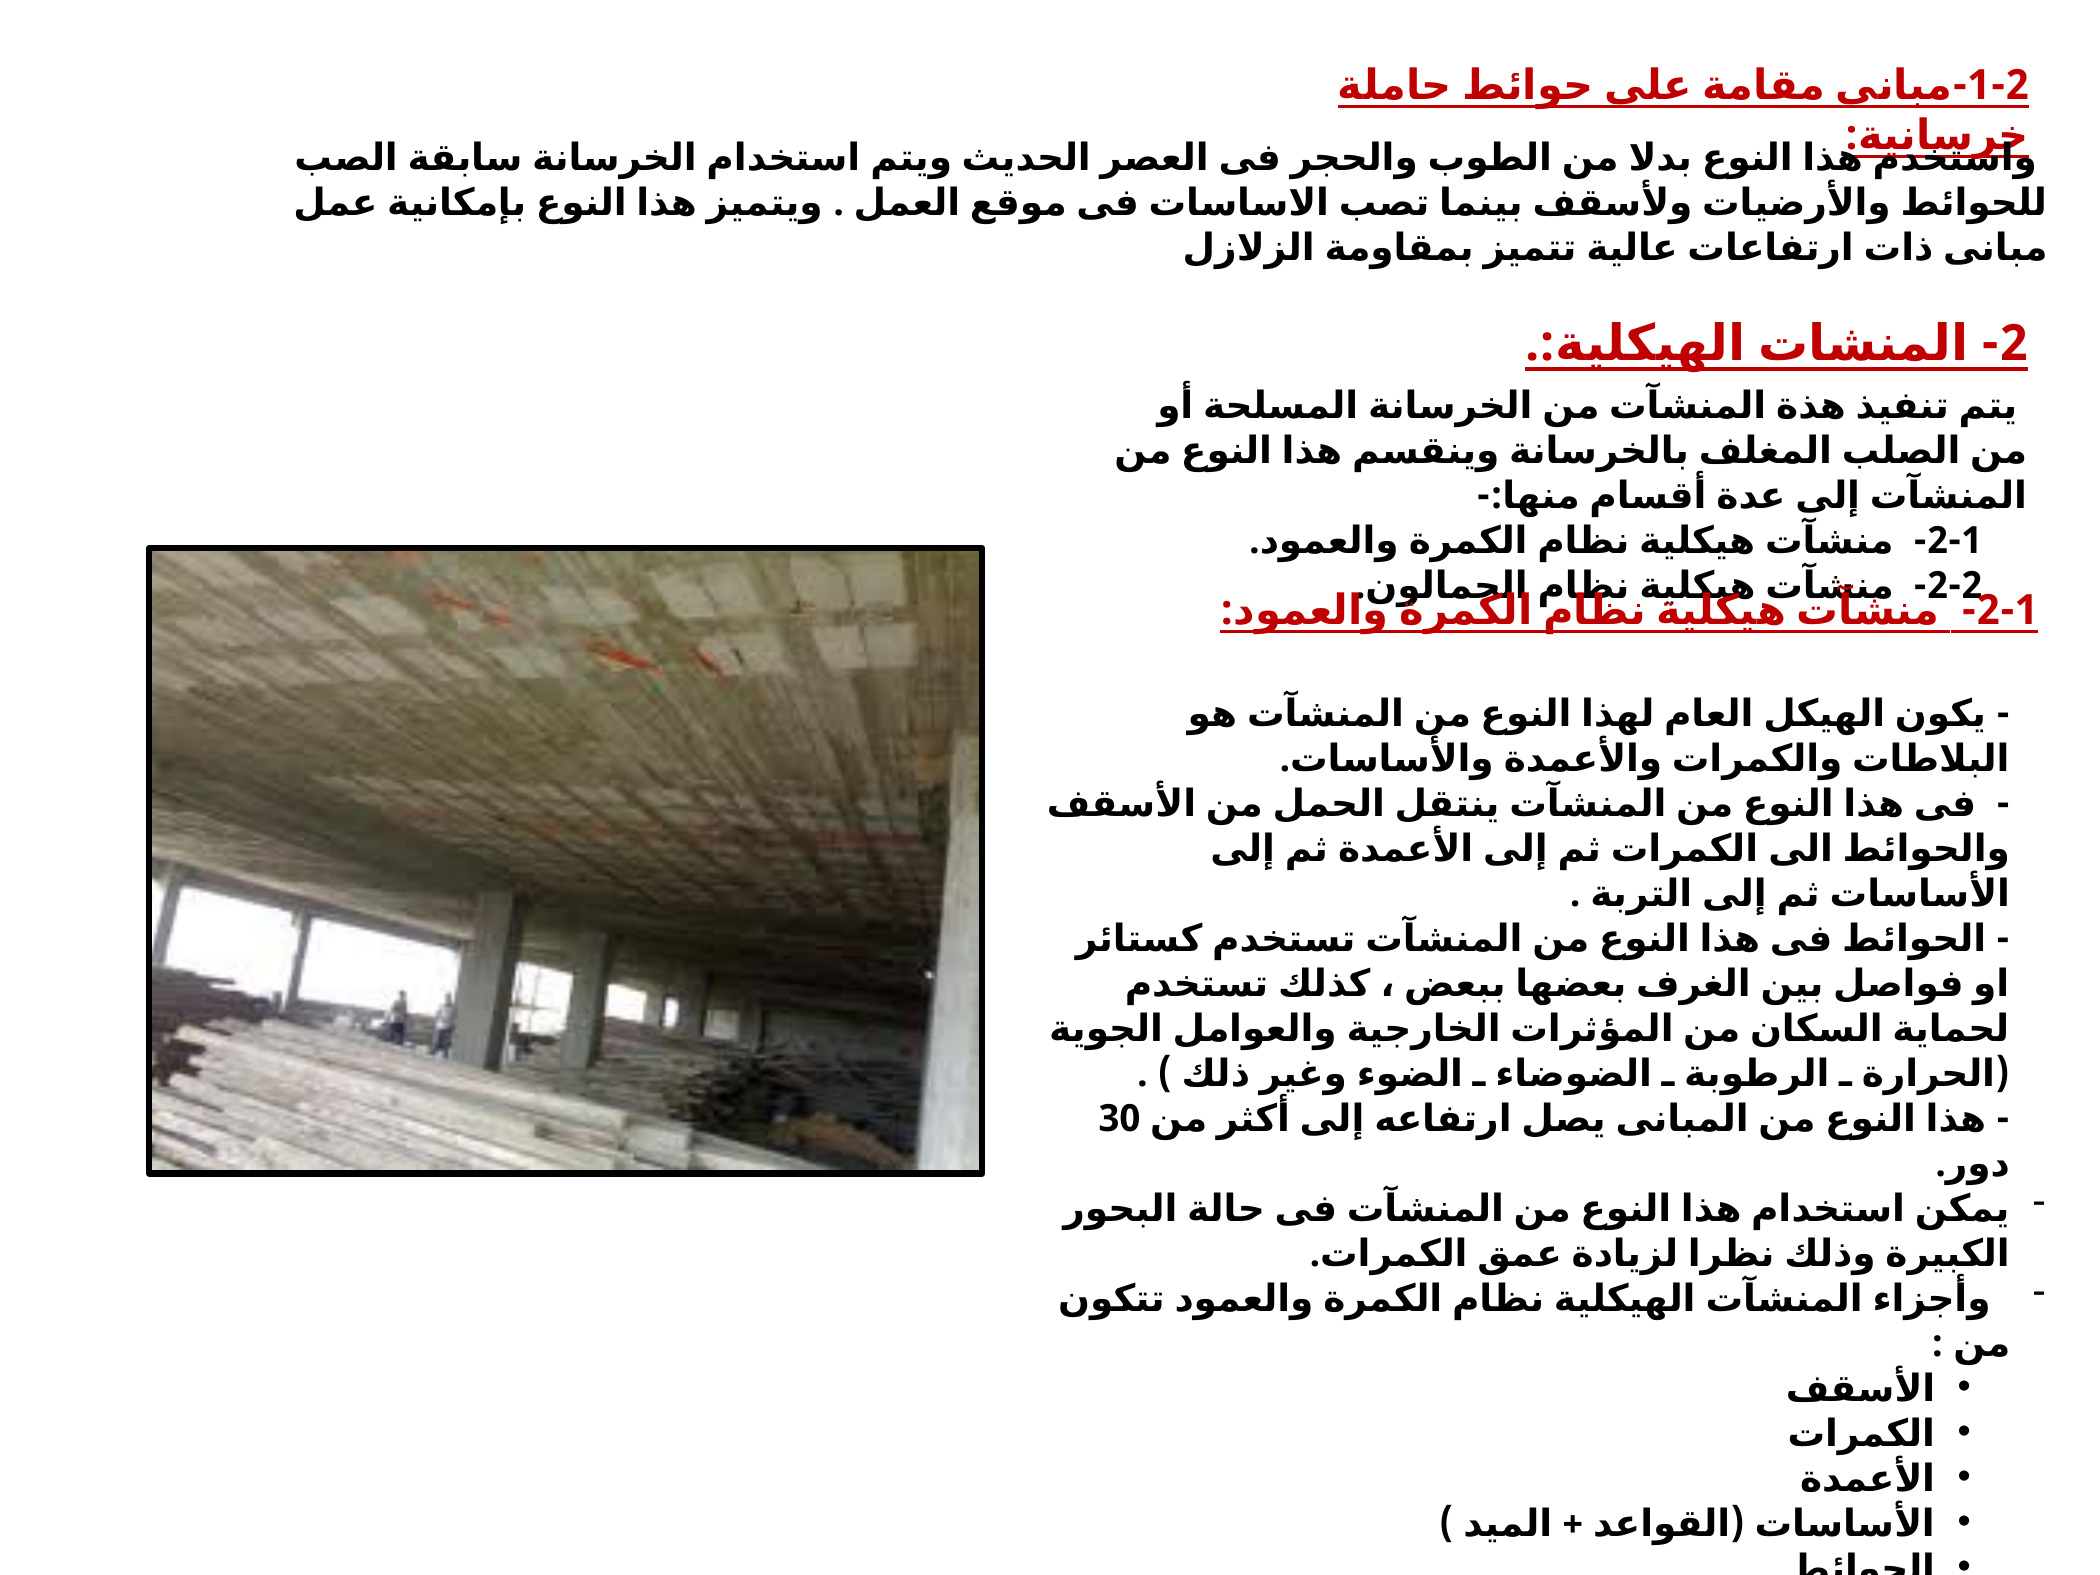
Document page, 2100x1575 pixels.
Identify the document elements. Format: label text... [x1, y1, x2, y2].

text_box واستخدم هذا النوع بدلا من الطوب والحجر فى العصر الحديث ويتم استخدام الخرسانة سابقة الصب للحوائط والأرضيات ولأسقف بينما تصب الاساسات فى موقع العمل . ويتميز هذا النوع بإمكانية عمل مبانى ذات ارتفاعات عالية تتميز بمقاومة الزلازل [270, 125, 2100, 276]
picture [151, 550, 980, 1171]
text_box - يكون الهيكل العام لهذا النوع من المنشآت هو البلاطات والكمرات والأعمدة والأساسات. - فى هذا النوع من المنشآت ينتقل الحمل من الأسقف والحوائط الى الكمرات ثم إلى الأعمدة ثم إلى الأساسات ثم إلى التربة . - الحوائط فى هذا النوع من المنشآت تستخدم كستائر او فواصل بين الغرف بعضها ببعض ، كذلك تستخدم لحماية السكان من المؤثرات الخارجية والعوامل الجوية (الحرارة ـ الرطوبة ـ الضوضاء ـ الضوء وغير ذلك ) . - هذا النوع من المبانى يصل ارتفاعه إلى أكثر من 30 دور. يمكن استخدام هذا النوع من المنشآت فى حالة البحور الكبيرة وذلك نظرا لزيادة عمق الكمرات. وأجزاء المنشآت الهيكلية نظام الكمرة والعمود تتكون من : الأسقف الكمرات الأعمدة الأساسات (القواعد + الميد ) الحوائط [1026, 681, 2100, 1575]
text_box يتم تنفيذ هذة المنشآت من الخرسانة المسلحة أو من الصلب المغلف بالخرسانة وينقسم هذا النوع من المنشآت إلى عدة أقسام منها:- 2-1- منشآت هيكلية نظام الكمرة والعمود. 2-2- منشآت هيكلية نظام الجمالون. [1097, 373, 2100, 614]
text_box 2-1- منشآت هيكلية نظام الكمرة والعمود: [985, 575, 2053, 640]
text_box 2- المنشات الهيكلية:. [1097, 303, 2043, 373]
text_box 1-2-مبانى مقامة على حوائط حاملة خرسانية: [1182, 0, 2100, 125]
